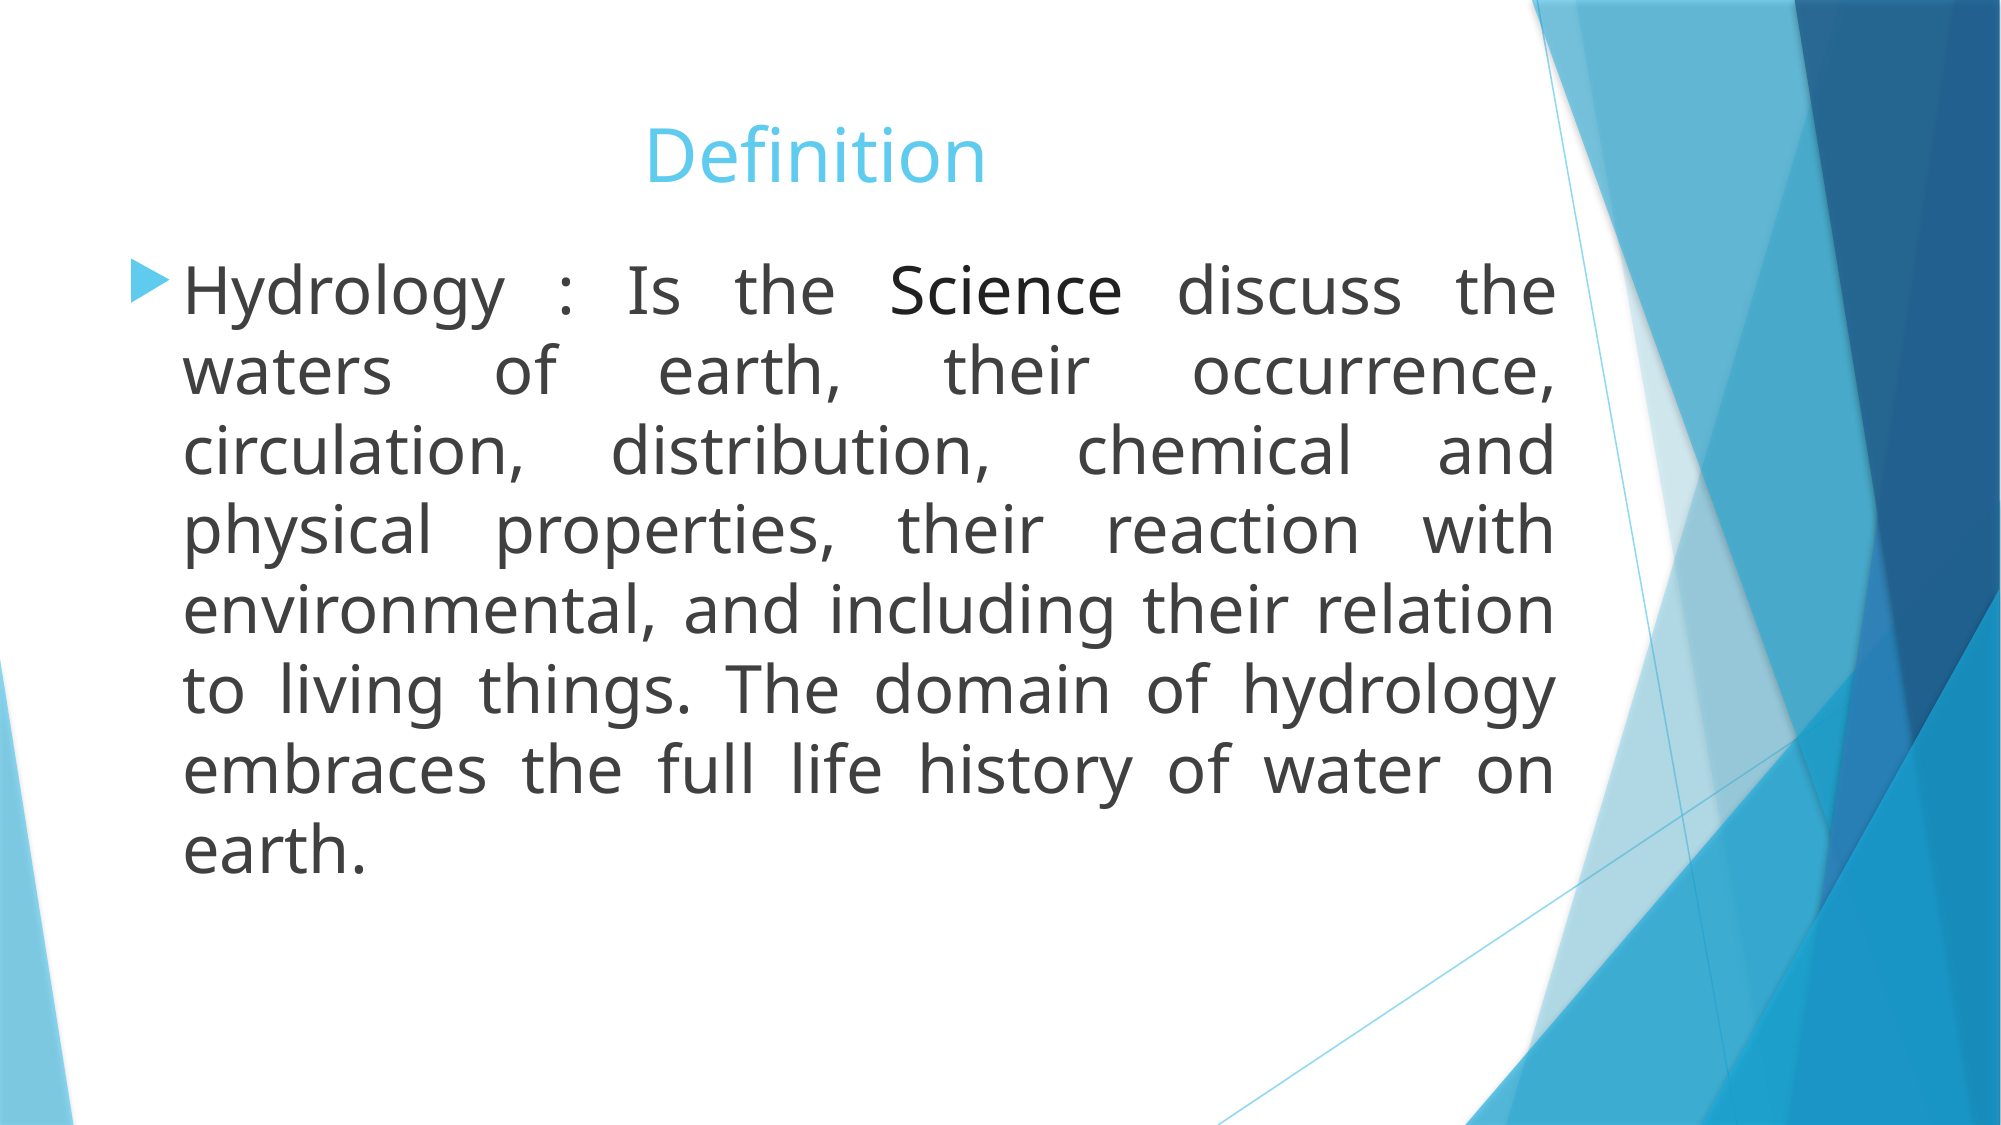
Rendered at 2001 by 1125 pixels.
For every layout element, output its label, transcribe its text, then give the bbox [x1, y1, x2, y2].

list Hydrology : Is the Science discuss the waters of earth, their occurrence, circulation, distribution, chemical and physical properties, their reaction with environmental, and including their relation to living things. The domain of hydrology embraces the full life history of water on earth. [111, 239, 1574, 992]
title Definition [111, 99, 1522, 239]
